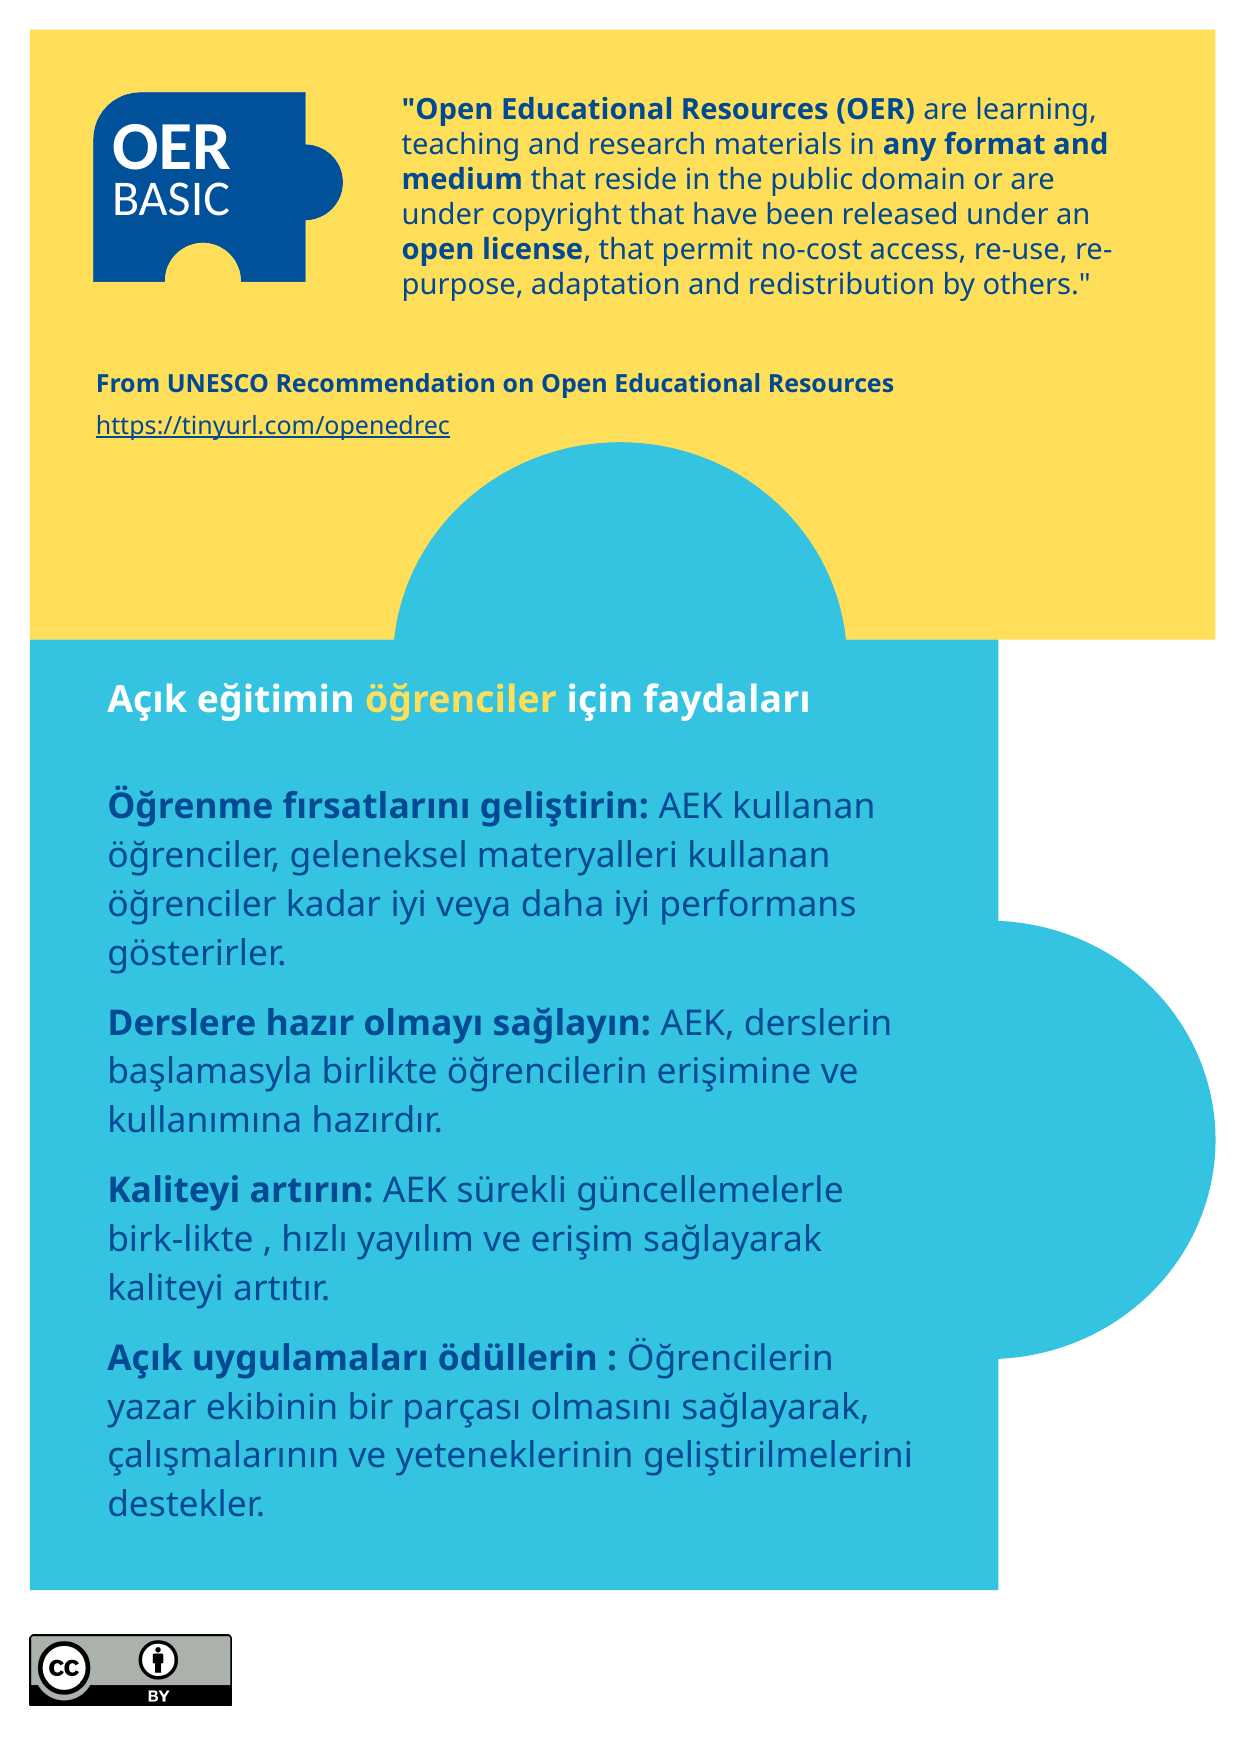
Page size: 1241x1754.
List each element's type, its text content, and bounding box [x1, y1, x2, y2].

text_box [936, 920, 1216, 1360]
text_box Açık eğitimin öğrenciler için faydaları Öğrenme fırsatlarını geliştirin: AEK kullanan öğrenciler, geleneksel materyalleri kullanan öğrenciler kadar iyi veya daha iyi performans gösterirler. Derslere hazır olmayı sağlayın: AEK, derslerin başlamasyla birlikte öğrencilerin erişimine ve kullanımına hazırdır. Kaliteyi artırın: AEK sürekli güncellemelerle birk-likte , hızlı yayılım ve erişim sağlayarak kaliteyi artıtır. Açık uygulamaları ödüllerin : Öğrencilerin yazar ekibinin bir parçası olmasını sağlayarak, çalışmalarının ve yeteneklerinin geliştirilmelerini destekler. [92, 669, 936, 1582]
text_box [393, 453, 848, 669]
picture [93, 92, 343, 282]
picture [29, 1634, 233, 1706]
text_box "Open Educational Resources (OER) are learning, teaching and research materials in any format and medium that reside in the public domain or are under copyright that have been released under an open license, that permit no-cost access, re-use, re-purpose, adaptation and redistribution by others." [386, 75, 1147, 316]
text_box [29, 29, 1216, 639]
text_box From UNESCO Recommendation on Open Educational Resources https://tinyurl.com/openedrec [80, 365, 1241, 453]
text_box [29, 639, 999, 1591]
text_box [694, 453, 1216, 640]
